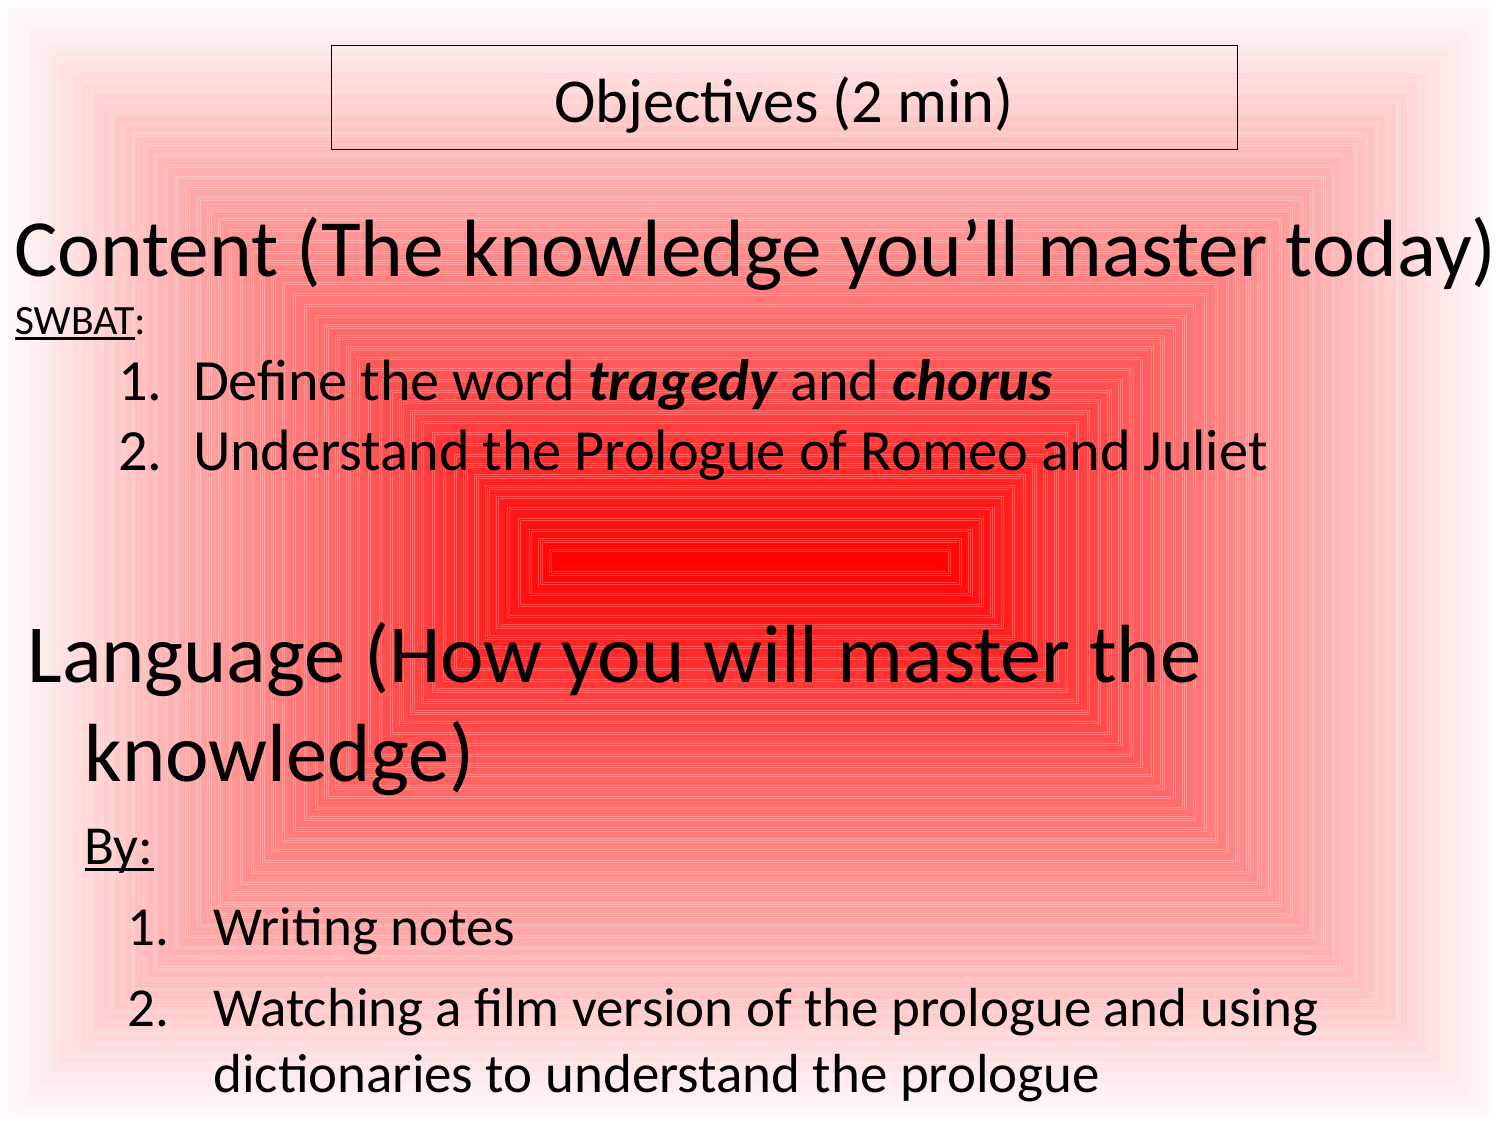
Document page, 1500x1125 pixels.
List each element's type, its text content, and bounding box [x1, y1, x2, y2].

text_box Content (The knowledge you’ll master today) SWBAT: Define the word tragedy and chorus Understand the Prologue of Romeo and Juliet [0, 187, 1500, 615]
text_box Language (How you will master the knowledge) By: Writing notes Watching a film version of the prologue and using dictionaries to understand the prologue [12, 615, 1500, 1125]
title Objectives (2 min) [331, 45, 1238, 150]
